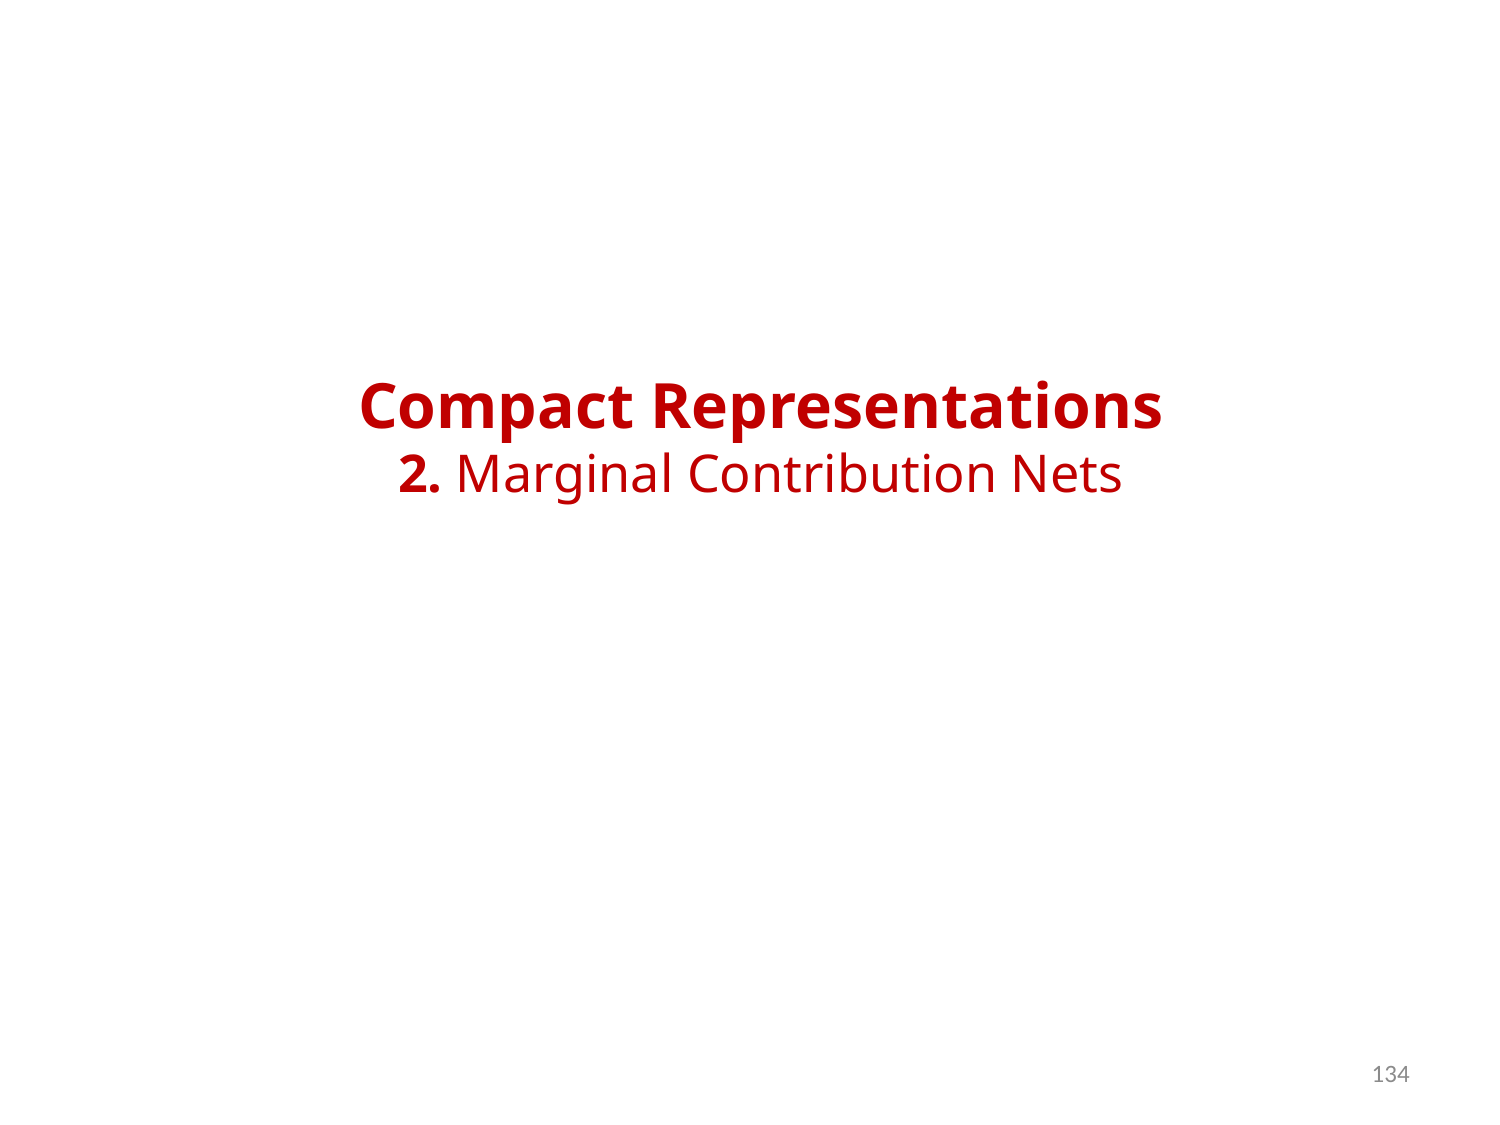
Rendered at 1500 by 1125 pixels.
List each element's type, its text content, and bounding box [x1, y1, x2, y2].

slide_number 134 [1074, 1042, 1425, 1103]
text_box Compact Representations 2. Marginal Contribution Nets [122, 358, 1400, 511]
